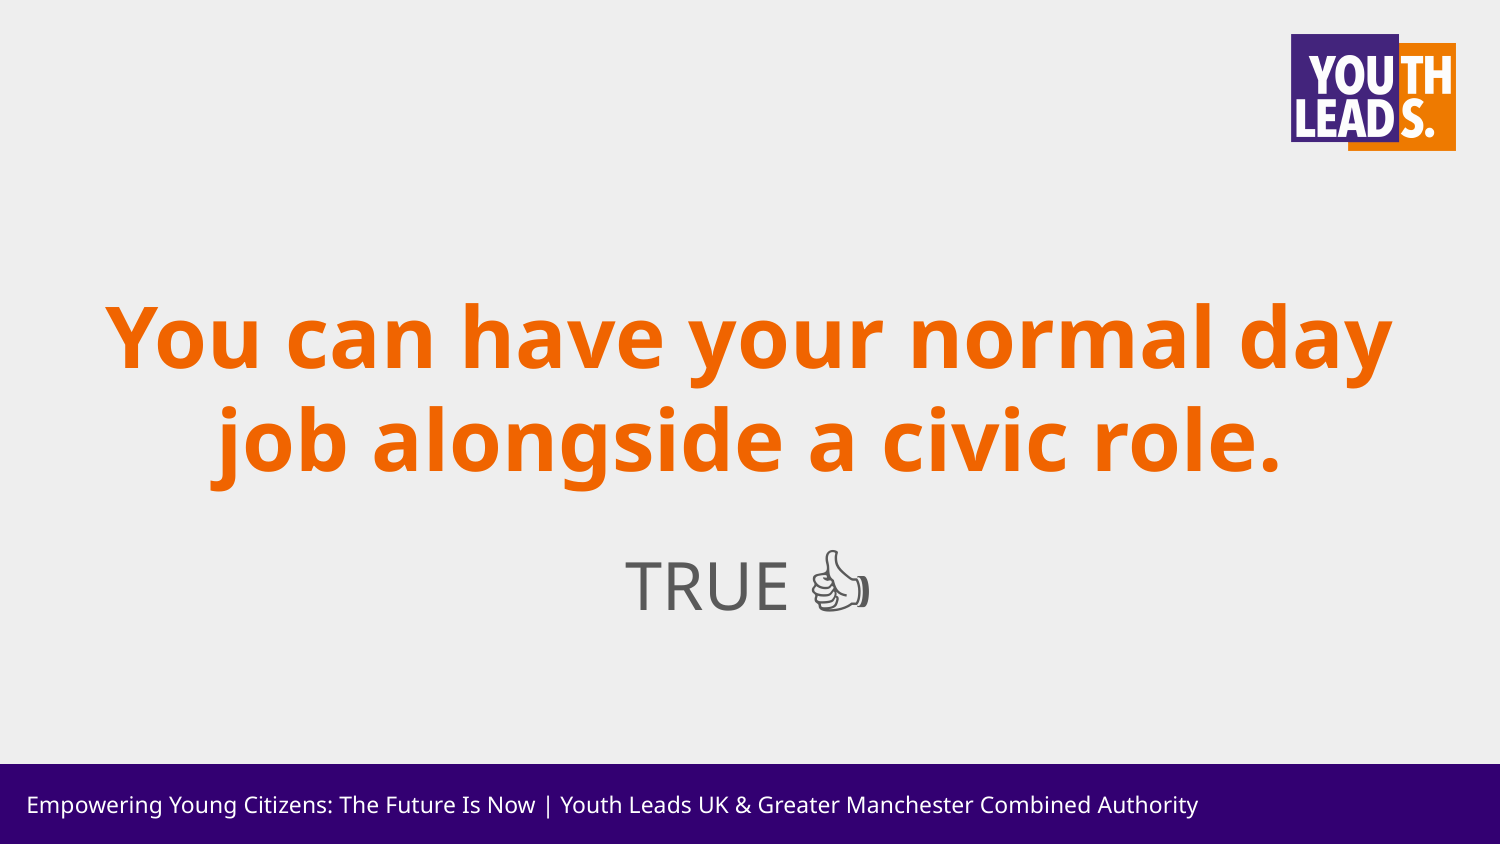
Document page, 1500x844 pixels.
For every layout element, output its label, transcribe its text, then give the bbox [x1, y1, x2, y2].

title You can have your normal day job alongside a civic role. [51, 181, 1449, 504]
list TRUE 👍 [51, 517, 1449, 731]
picture [1291, 34, 1456, 151]
